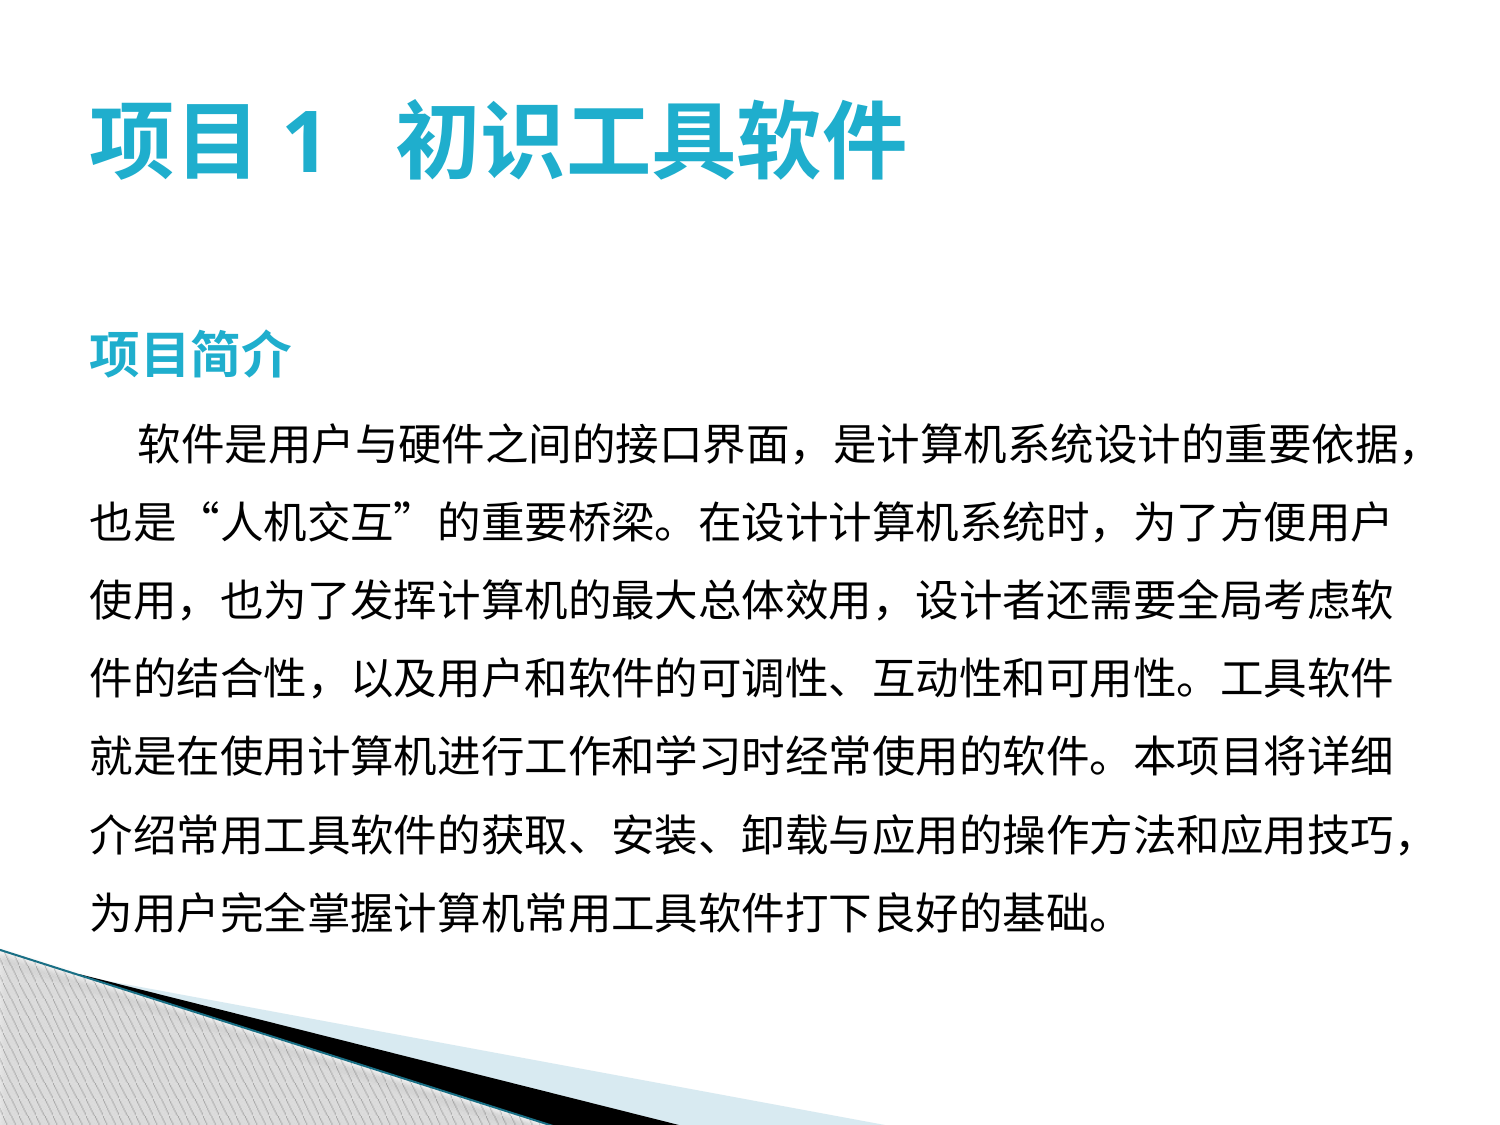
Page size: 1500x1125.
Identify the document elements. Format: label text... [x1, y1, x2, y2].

list 项目简介 软件是用户与硬件之间的接口界面，是计算机系统设计的重要依据，也是“人机交互”的重要桥梁。在设计计算机系统时，为了方便用户使用，也为了发挥计算机的最大总体效用，设计者还需要全局考虑软件的结合性，以及用户和软件的可调性、互动性和可用性。工具软件就是在使用计算机进行工作和学习时经常使用的软件。本项目将详细介绍常用工具软件的获取、安装、卸载与应用的操作方法和应用技巧，为用户完全掌握计算机常用工具软件打下良好的基础。 [75, 278, 1425, 1000]
title 项目1 初识工具软件 [75, 45, 1425, 233]
